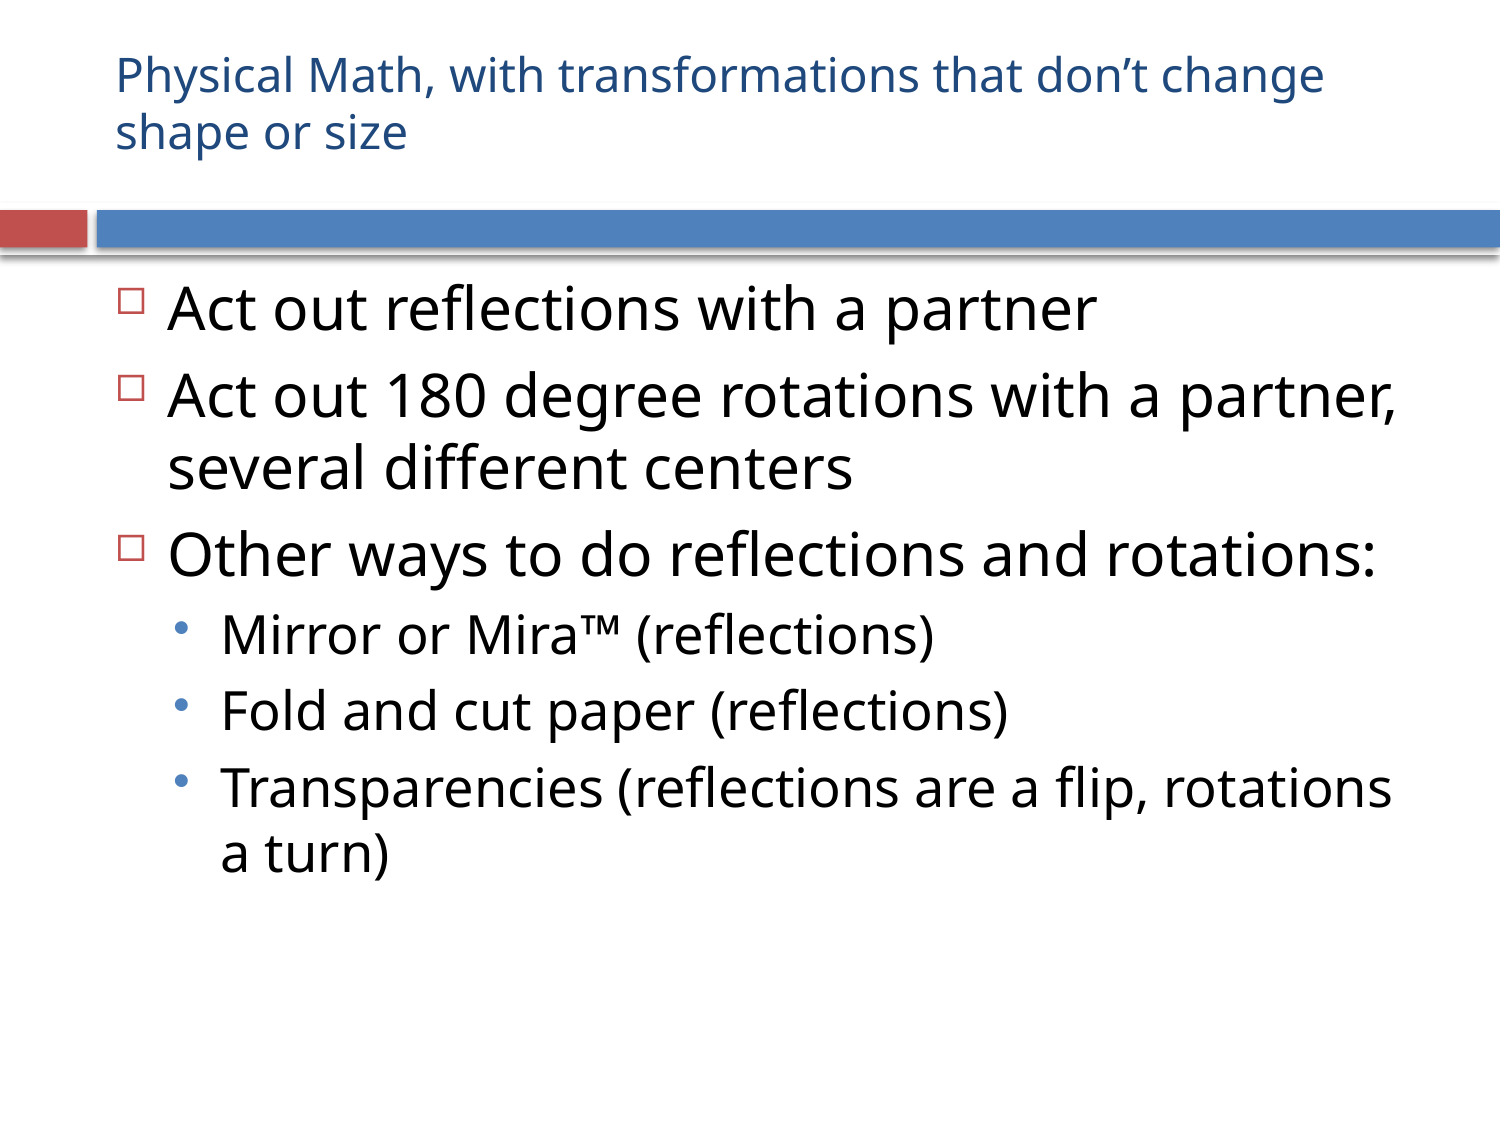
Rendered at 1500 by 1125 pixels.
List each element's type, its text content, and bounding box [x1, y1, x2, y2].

title Physical Math, with transformations that don’t change shape or size [100, 37, 1438, 168]
list Act out reflections with a partner Act out 180 degree rotations with a partner, several different centers Other ways to do reflections and rotations: Mirror or Mira™ (reflections) Fold and cut paper (reflections) Transparencies (reflections are a flip, rotations a turn) [100, 262, 1438, 1000]
